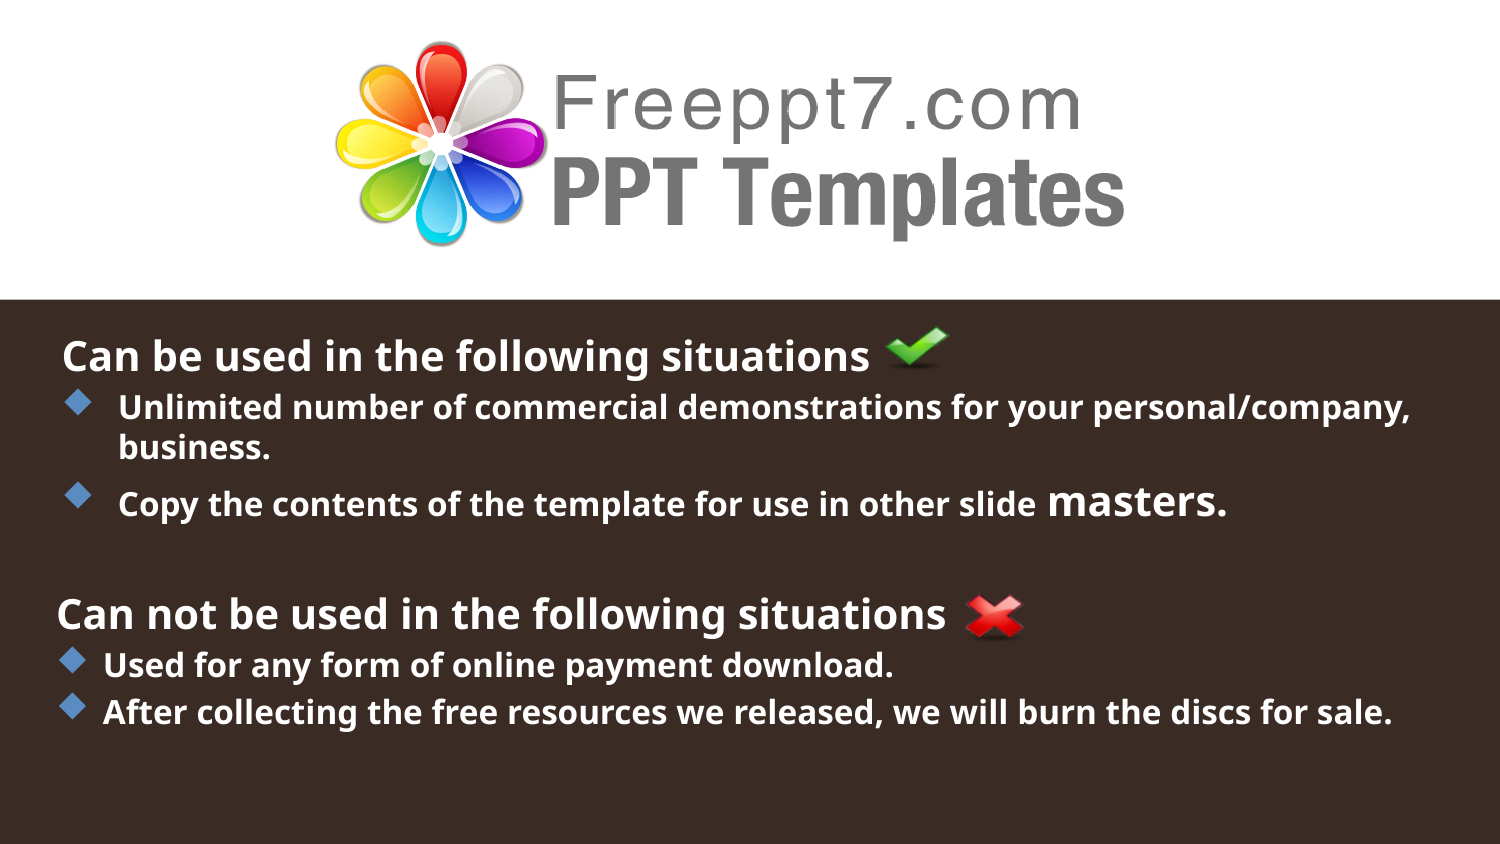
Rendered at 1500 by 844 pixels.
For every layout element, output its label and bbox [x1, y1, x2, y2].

picture [327, 36, 1252, 251]
text_box [0, 299, 1500, 844]
